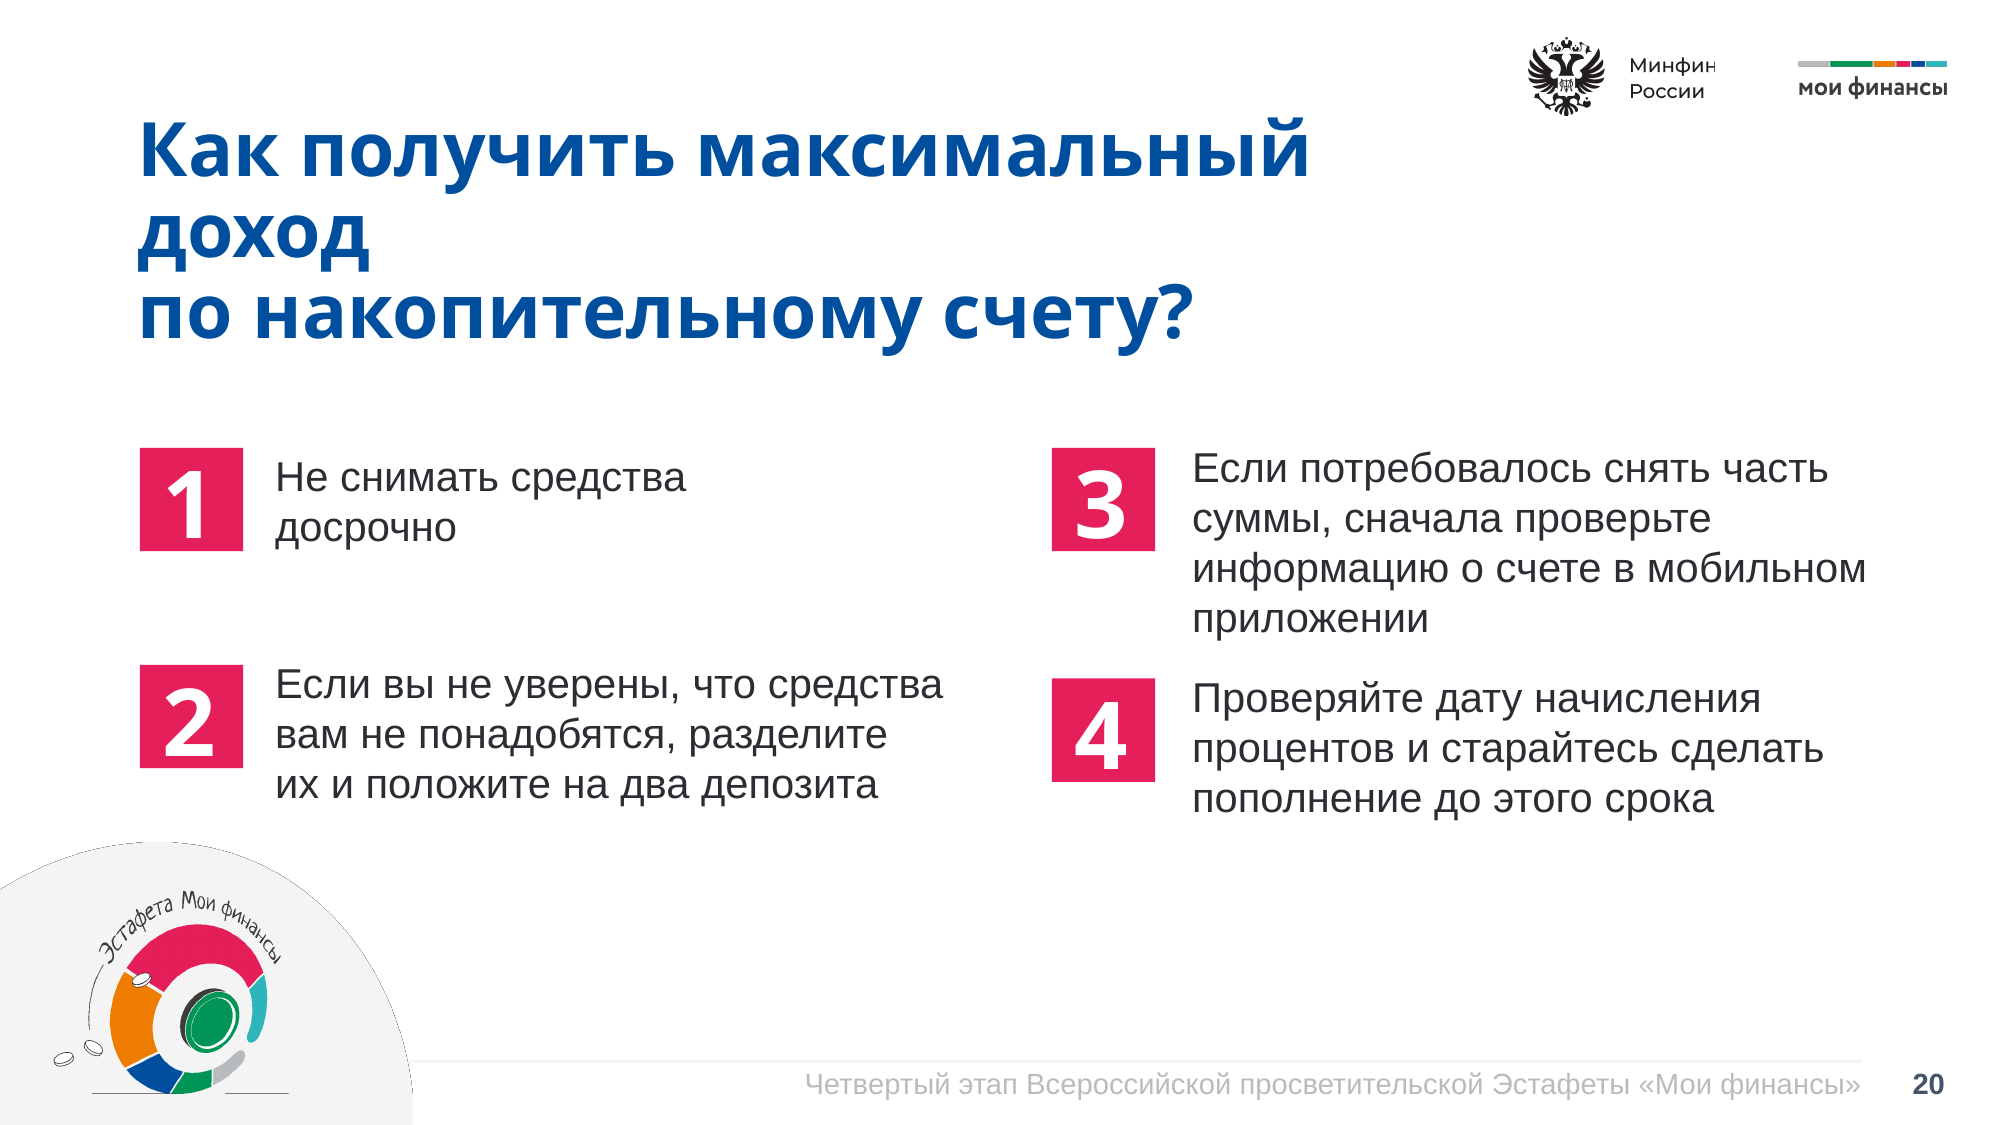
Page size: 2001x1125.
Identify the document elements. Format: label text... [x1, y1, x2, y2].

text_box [137, 440, 244, 563]
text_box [1049, 670, 1156, 794]
picture [1528, 37, 1715, 116]
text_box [137, 657, 244, 780]
picture [0, 842, 414, 1125]
text_box Если вы не уверены, что средства вам не понадобятся, разделите их и положите на два депозита [275, 656, 957, 808]
text_box Проверяйте дату начисления процентов и старайтесь сделать пополнение до этого срока [1192, 671, 1905, 822]
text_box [1049, 440, 1156, 563]
title Как получить максимальный доход по накопительному счету? [137, 111, 1342, 342]
picture [1798, 61, 1947, 99]
text_box 20 [1862, 1065, 1945, 1125]
text_box Не снимать средства досрочно [275, 450, 788, 551]
text_box Если потребовалось снять часть суммы, сначала проверьте информацию о счете в мобильном приложении [1192, 440, 1903, 641]
